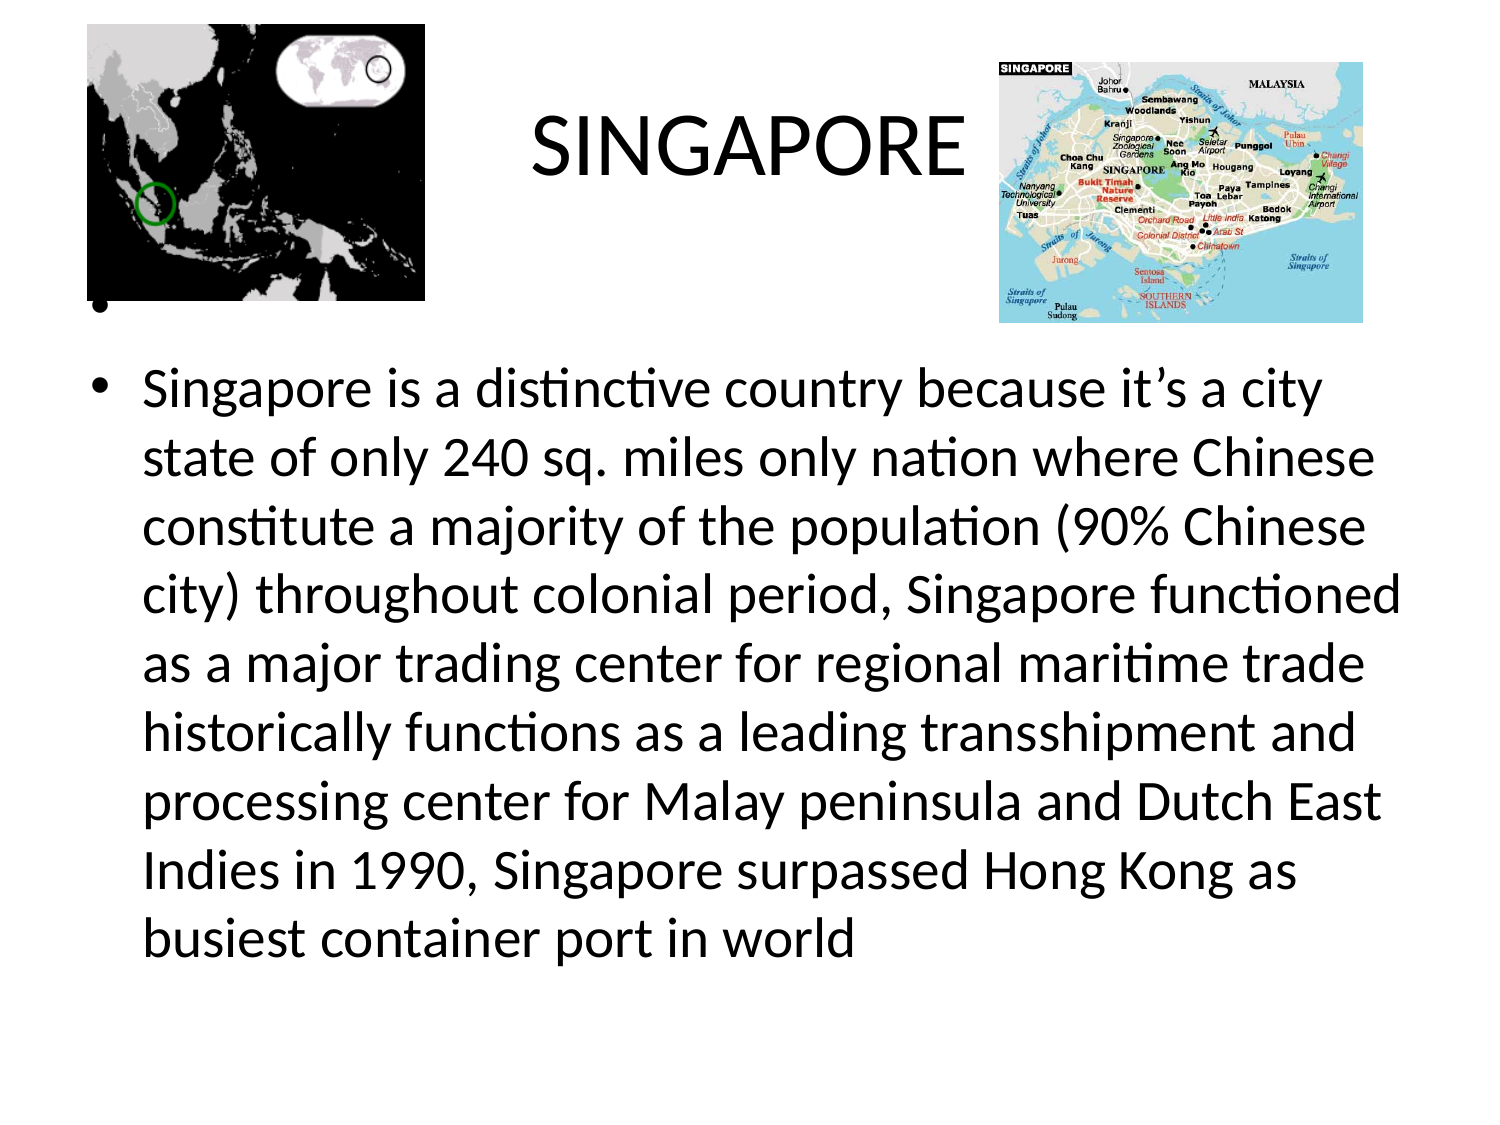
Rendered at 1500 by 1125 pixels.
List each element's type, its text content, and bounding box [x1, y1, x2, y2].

title SINGAPORE [75, 45, 82, 233]
list Singapore is a distinctive country because it’s a city state of only 240 sq. miles only nation where Chinese constitute a majority of the population (90% Chinese city) throughout colonial period, Singapore functioned as a major trading center for regional maritime trade historically functions as a leading transshipment and processing center for Malay peninsula and Dutch East Indies in 1990, Singapore surpassed Hong Kong as busiest container port in world [75, 262, 1425, 1005]
picture [87, 24, 426, 302]
picture [999, 62, 1363, 323]
title SINGAPORE [429, 45, 1425, 233]
